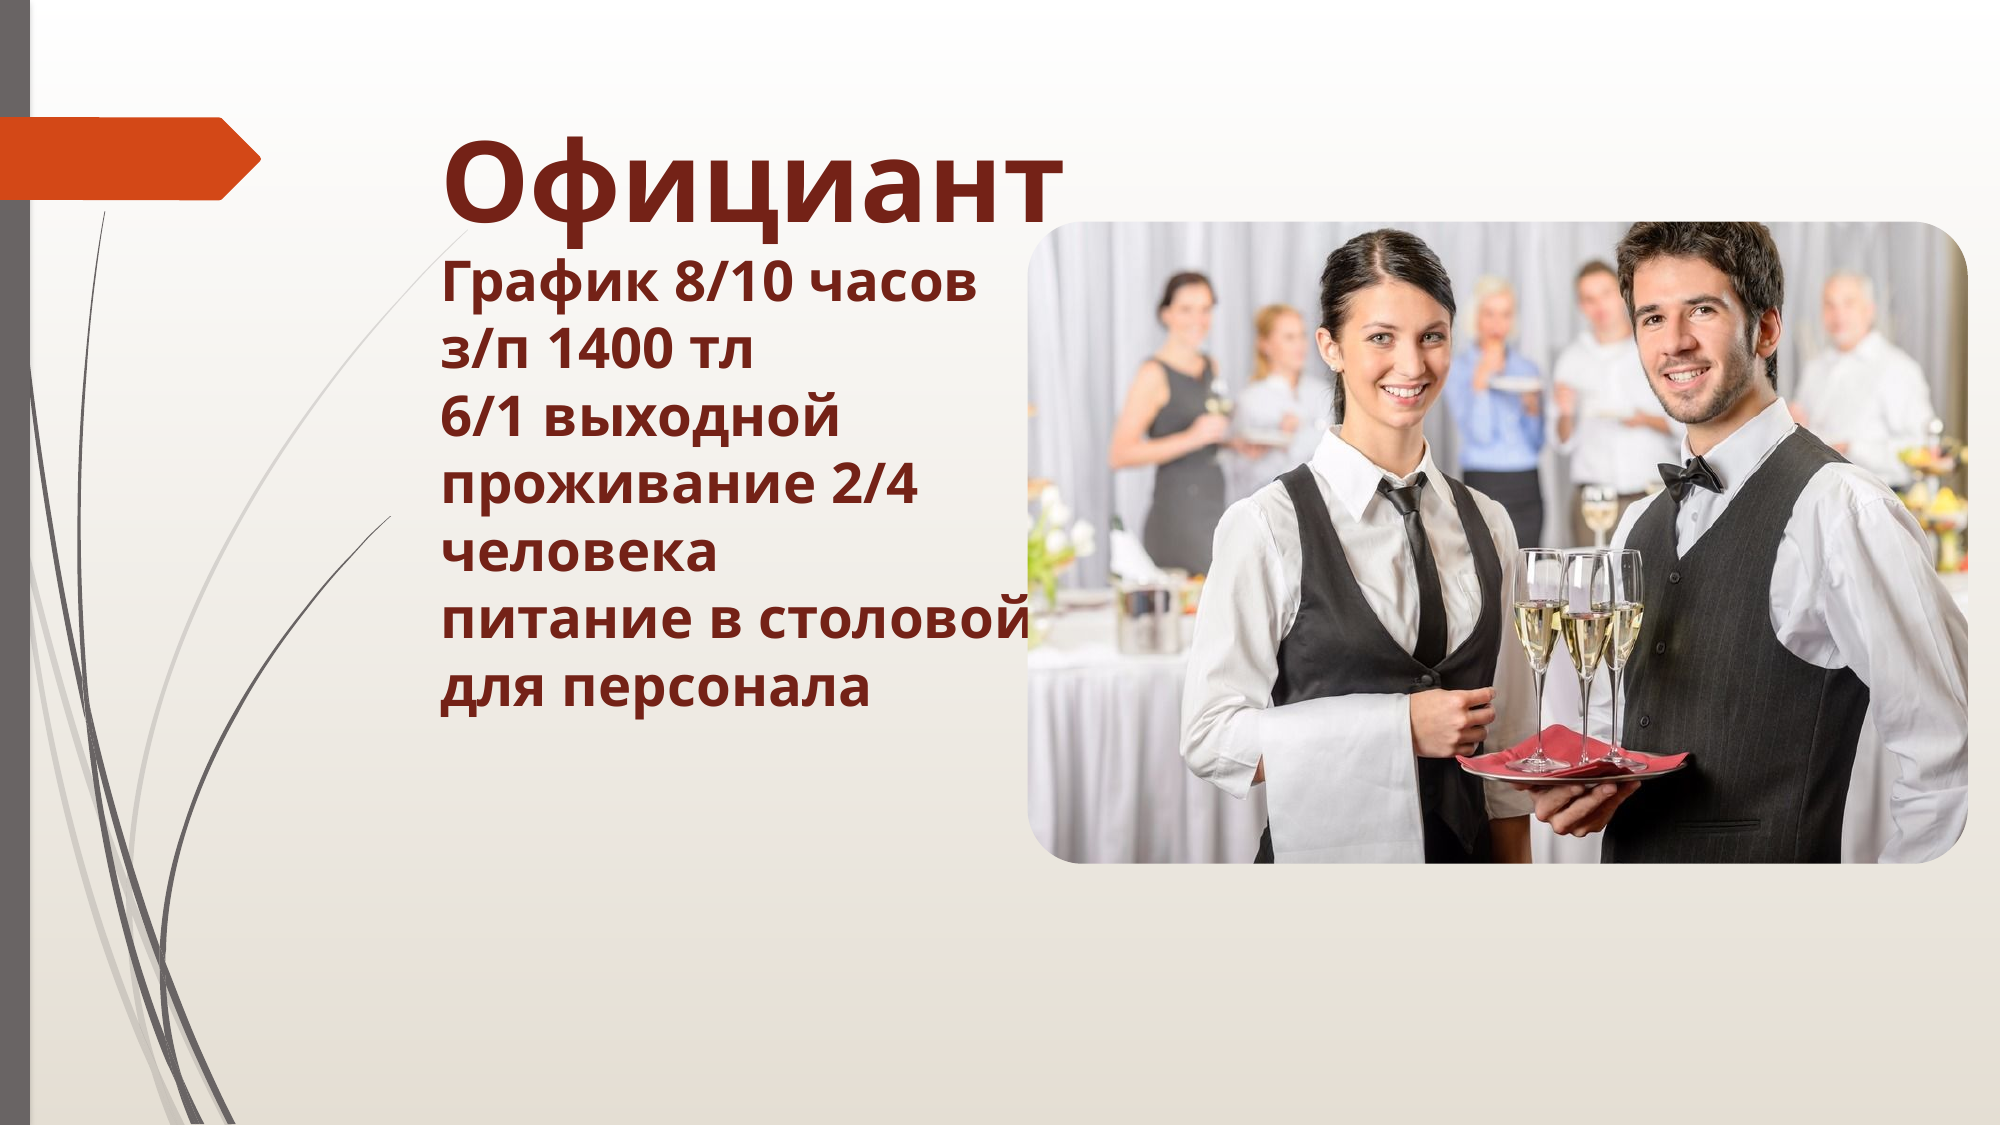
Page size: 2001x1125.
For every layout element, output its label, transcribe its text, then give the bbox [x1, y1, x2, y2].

title Официант График 8/10 часов з/п 1400 тл 6/1 выходной проживание 2/4 человека питание в столовой для персонала [425, 102, 1133, 1037]
picture [1027, 221, 1969, 864]
